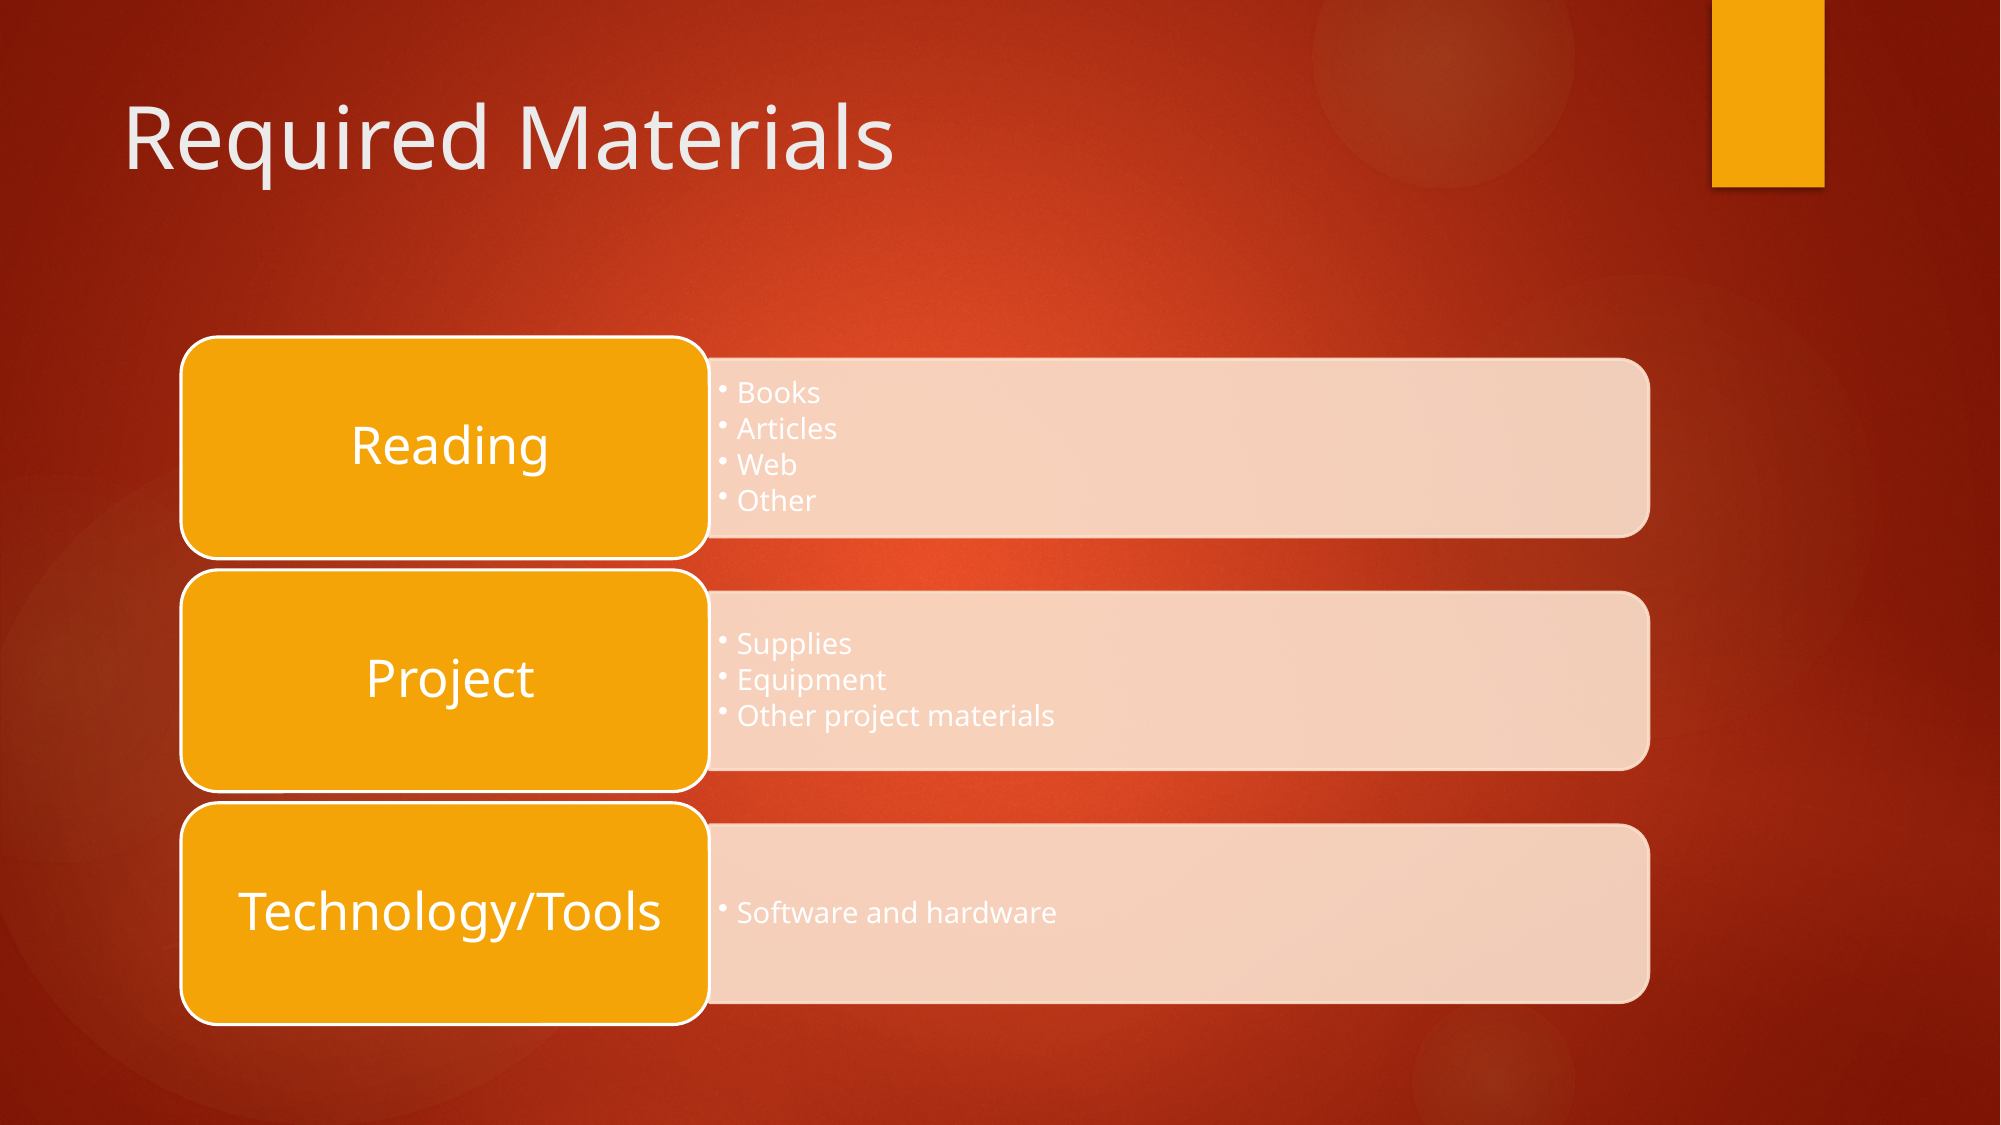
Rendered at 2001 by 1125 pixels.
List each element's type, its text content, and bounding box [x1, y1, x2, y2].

title Required Materials [106, 74, 1649, 304]
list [180, 336, 1649, 1026]
